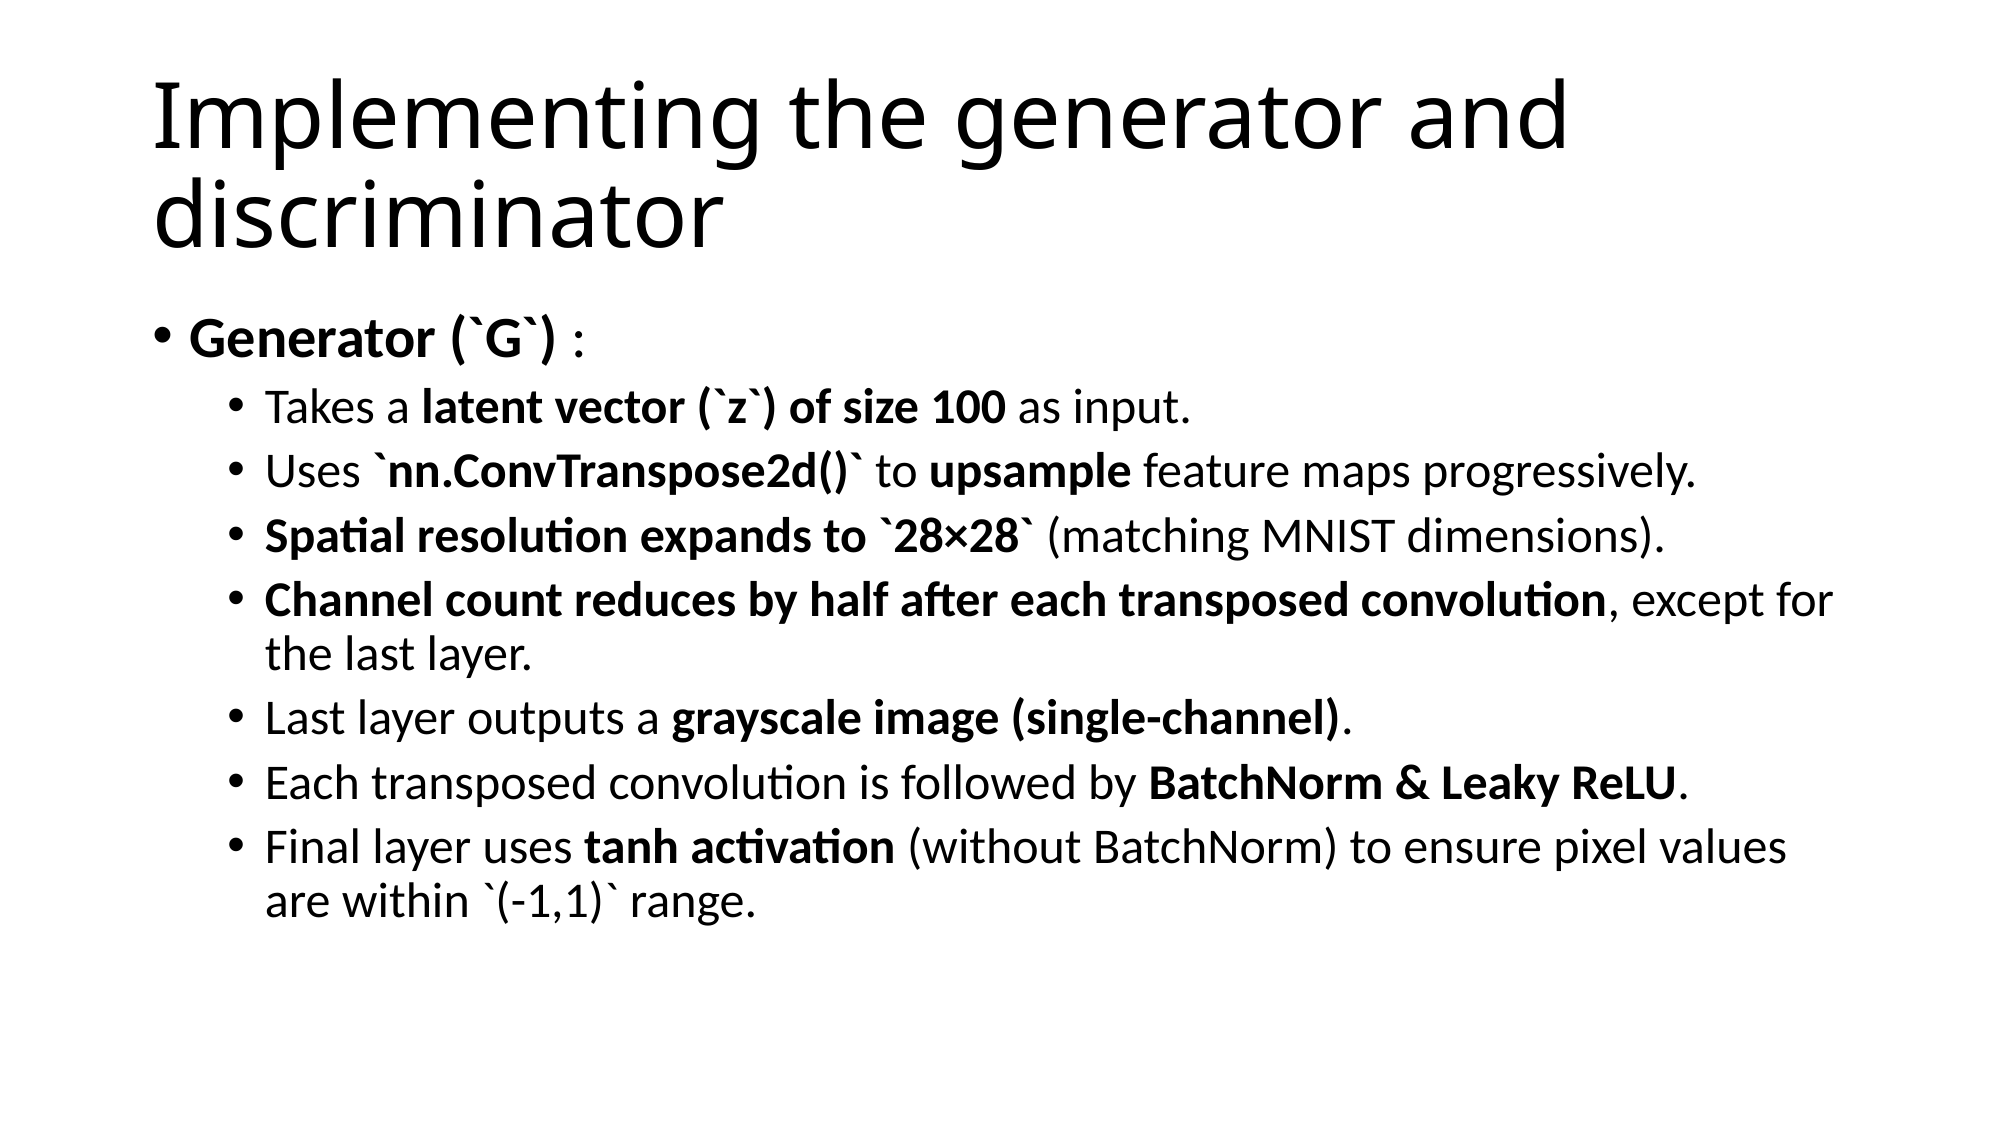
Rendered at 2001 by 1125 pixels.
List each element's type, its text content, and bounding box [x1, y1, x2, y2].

list Generator (`G`) : Takes a latent vector (`z`) of size 100 as input. Uses `nn.ConvTranspose2d()` to upsample feature maps progressively. Spatial resolution expands to `28×28` (matching MNIST dimensions). Channel count reduces by half after each transposed convolution, except for the last layer. Last layer outputs a grayscale image (single-channel). Each transposed convolution is followed by BatchNorm & Leaky ReLU. Final layer uses tanh activation (without BatchNorm) to ensure pixel values are within `(-1,1)` range. [137, 299, 1863, 1014]
title Implementing the generator and discriminator [137, 59, 1863, 278]
